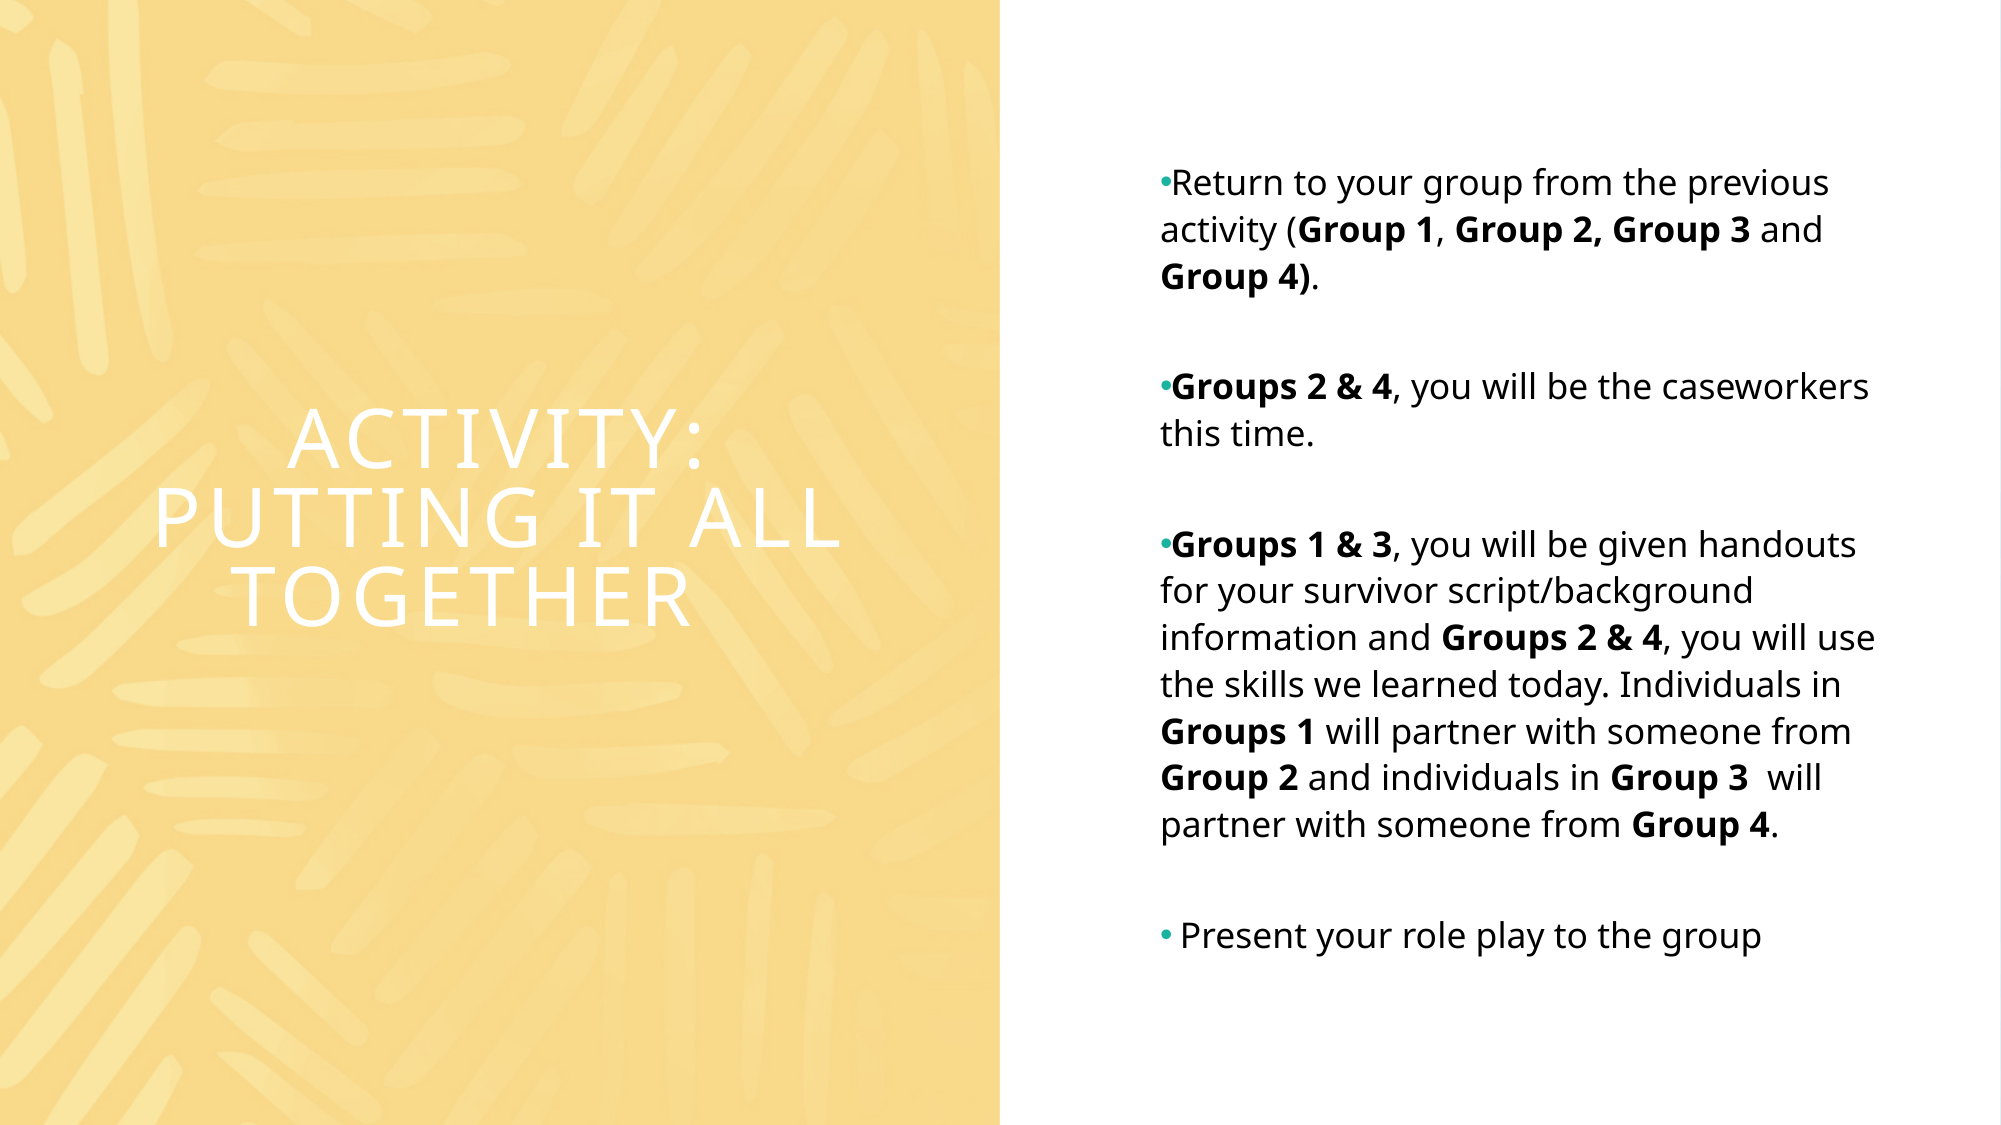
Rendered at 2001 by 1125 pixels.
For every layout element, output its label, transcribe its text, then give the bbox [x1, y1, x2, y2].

picture [0, 0, 2001, 1125]
list Return to your group from the previous activity (Group 1, Group 2, Group 3 and Group 4). Groups 2 & 4, you will be the caseworkers this time. Groups 1 & 3, you will be given handouts for your survivor script/background information and Groups 2 & 4, you will use the skills we learned today. Individuals in Groups 1 will partner with someone from Group 2 and individuals in Group 3 will partner with someone from Group 4. Present your role play to the group [1152, 140, 1888, 971]
title Activity: Putting it All together [108, 396, 892, 651]
